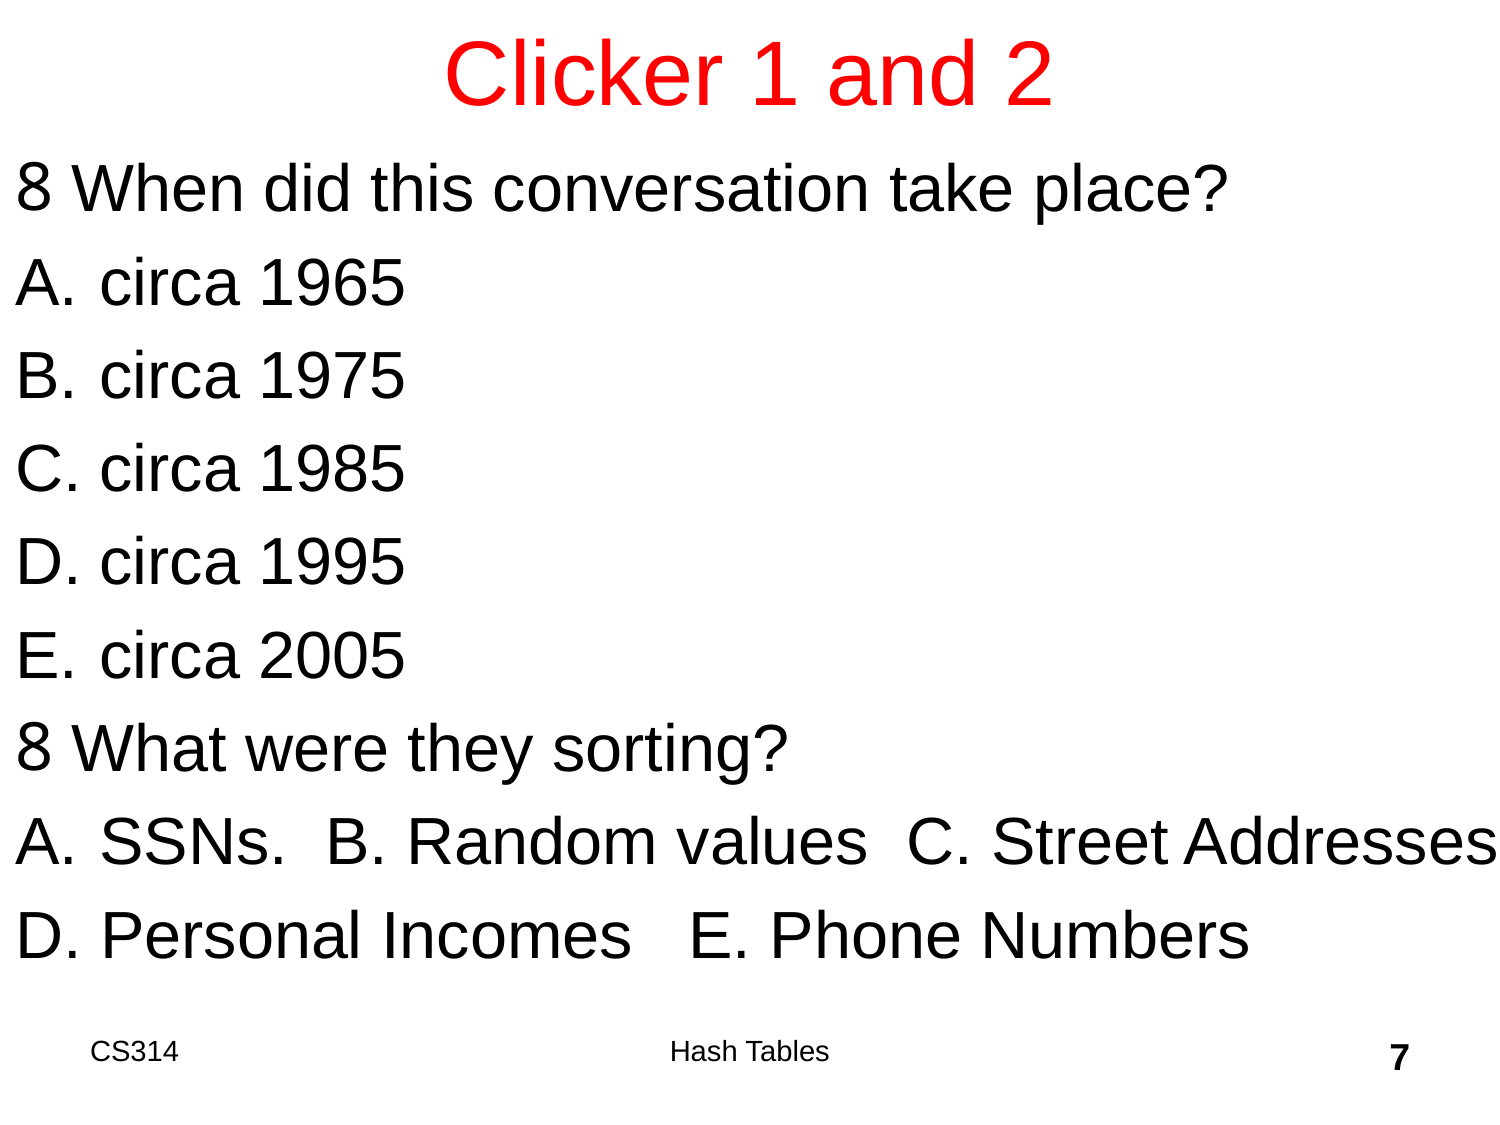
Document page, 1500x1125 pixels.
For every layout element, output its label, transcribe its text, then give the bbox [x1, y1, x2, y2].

list When did this conversation take place? circa 1965 circa 1975 circa 1985 circa 1995 circa 2005 What were they sorting? SSNs. B. Random values C. Street Addresses D. Personal Incomes E. Phone Numbers [0, 137, 1500, 1038]
slide_number 7 [1112, 1038, 1426, 1101]
footer Hash Tables [462, 1038, 1038, 1101]
title Clicker 1 and 2 [112, 0, 1388, 137]
slide_number CS314 [74, 1038, 451, 1101]
